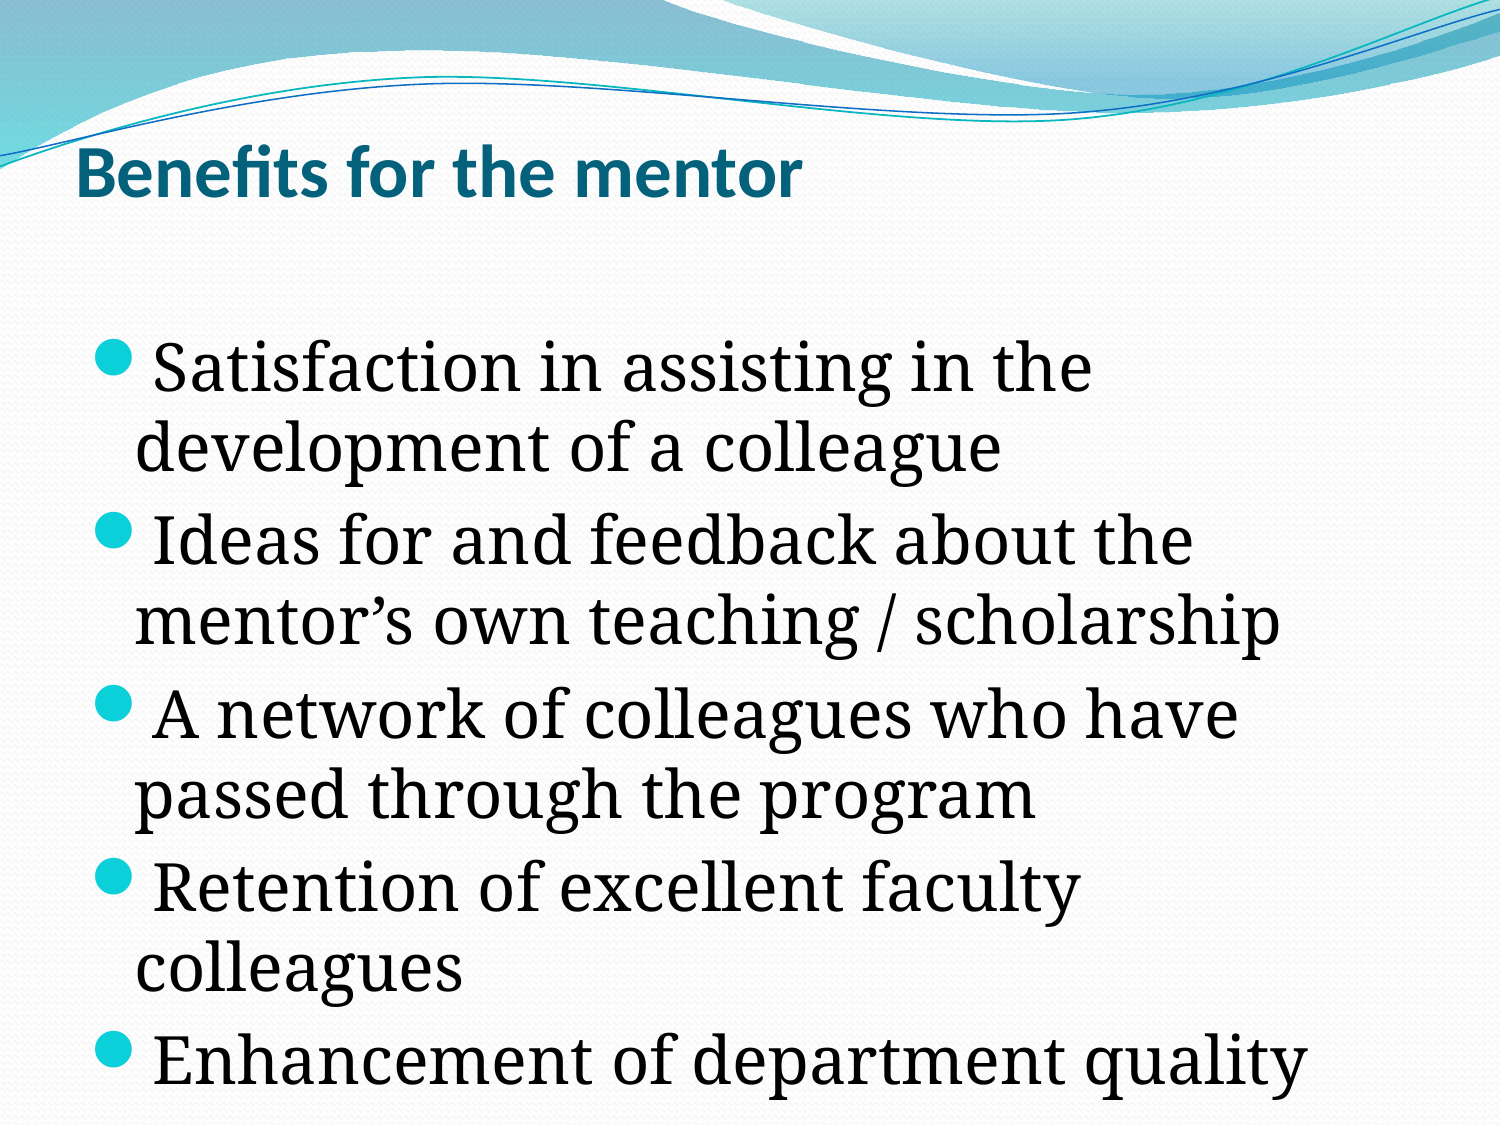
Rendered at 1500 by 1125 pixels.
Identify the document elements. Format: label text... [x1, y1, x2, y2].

title Benefits for the mentor [75, 115, 1425, 303]
list Satisfaction in assisting in the development of a colleague Ideas for and feedback about the mentor’s own teaching / scholarship A network of colleagues who have passed through the program Retention of excellent faculty colleagues Enhancement of department quality [75, 317, 1425, 1038]
